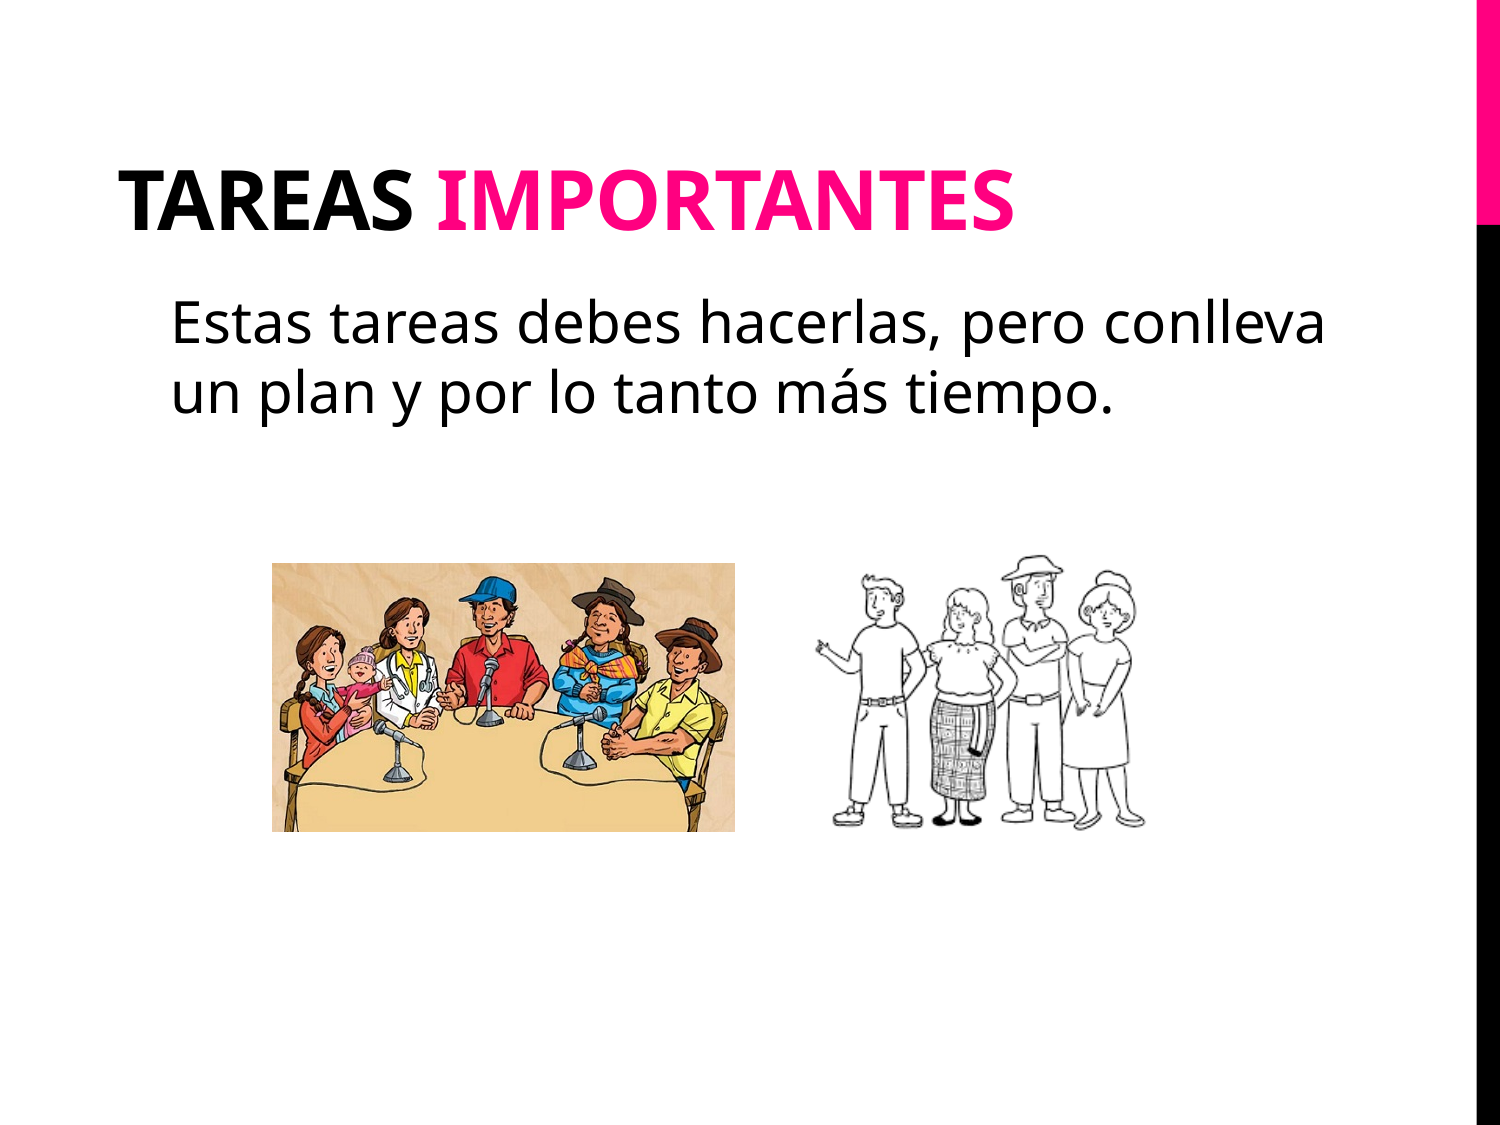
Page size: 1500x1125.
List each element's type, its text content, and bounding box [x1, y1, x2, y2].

title tareas importantes [102, 37, 1396, 255]
picture [272, 562, 735, 832]
list Estas tareas debes hacerlas, pero conlleva un plan y por lo tanto más tiempo. [155, 277, 1343, 529]
picture [804, 495, 1158, 849]
